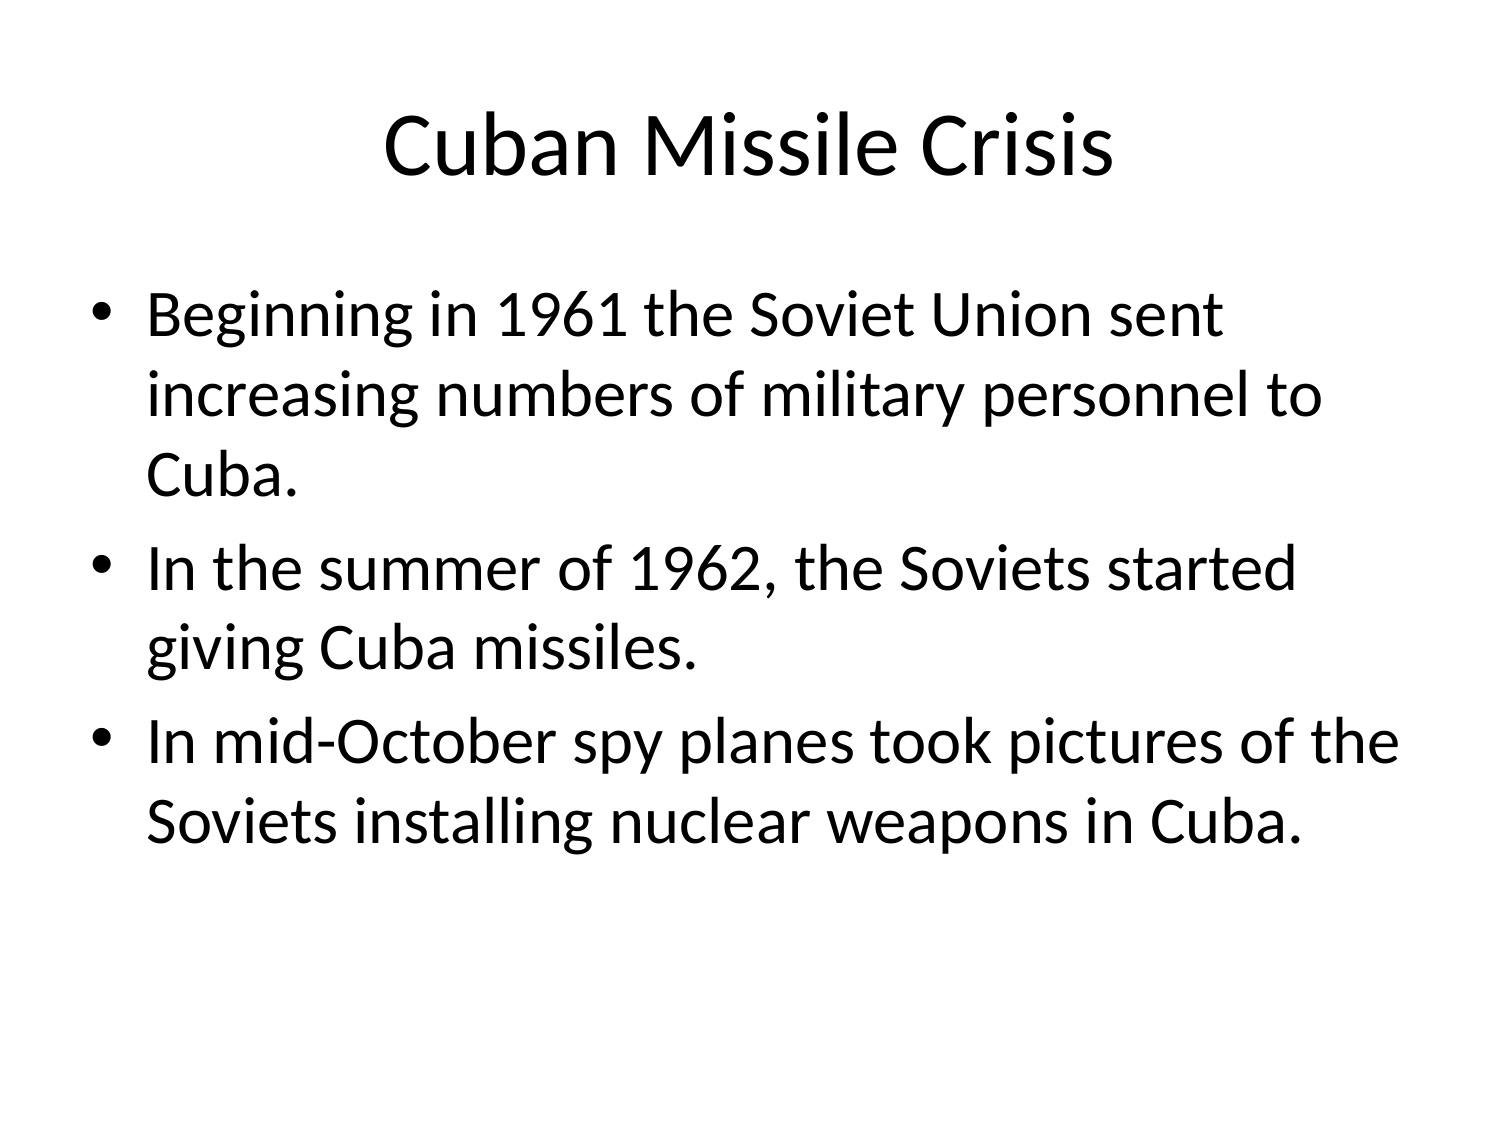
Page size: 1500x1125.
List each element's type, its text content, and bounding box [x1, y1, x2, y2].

list Beginning in 1961 the Soviet Union sent increasing numbers of military personnel to Cuba. In the summer of 1962, the Soviets started giving Cuba missiles. In mid-October spy planes took pictures of the Soviets installing nuclear weapons in Cuba. [75, 262, 1425, 1005]
title Cuban Missile Crisis [75, 45, 1425, 233]
